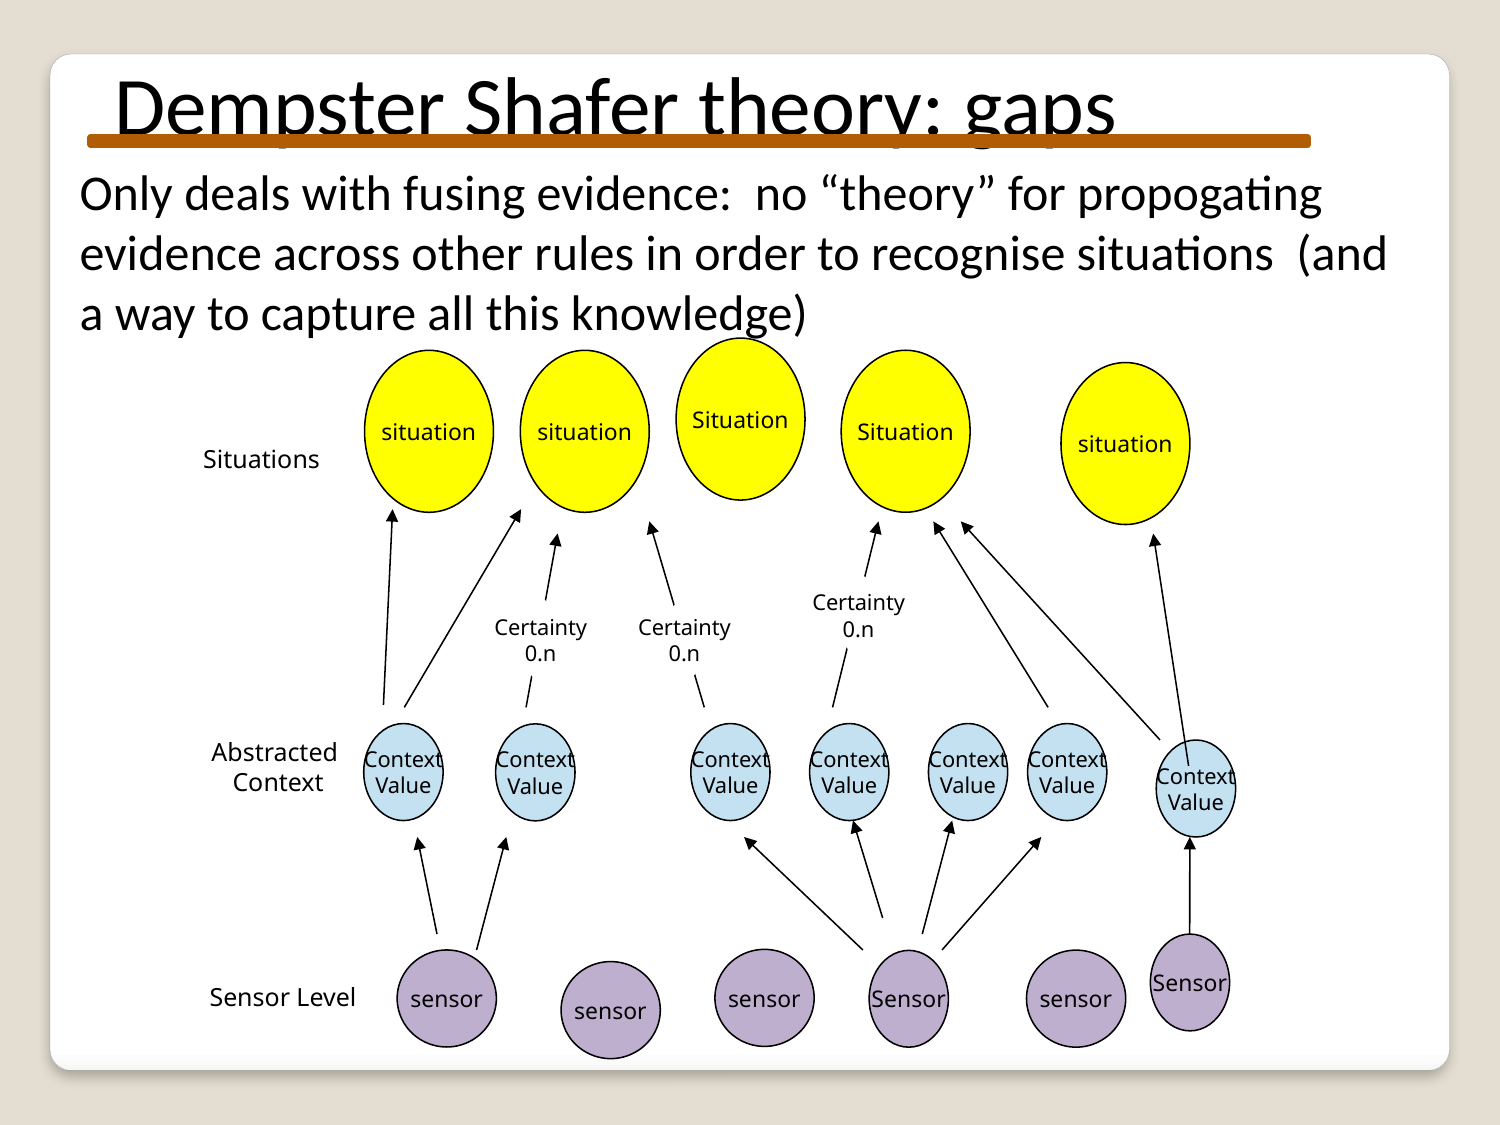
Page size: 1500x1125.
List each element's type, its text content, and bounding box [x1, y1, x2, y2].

text_box [87, 134, 1311, 148]
text_box Only deals with fusing evidence: no “theory” for propogating evidence across other rules in order to recognise situations (and a way to capture all this knowledge) [64, 152, 1436, 348]
text_box Dempster Shafer theory: gaps [99, 44, 1471, 160]
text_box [182, 337, 1236, 1059]
